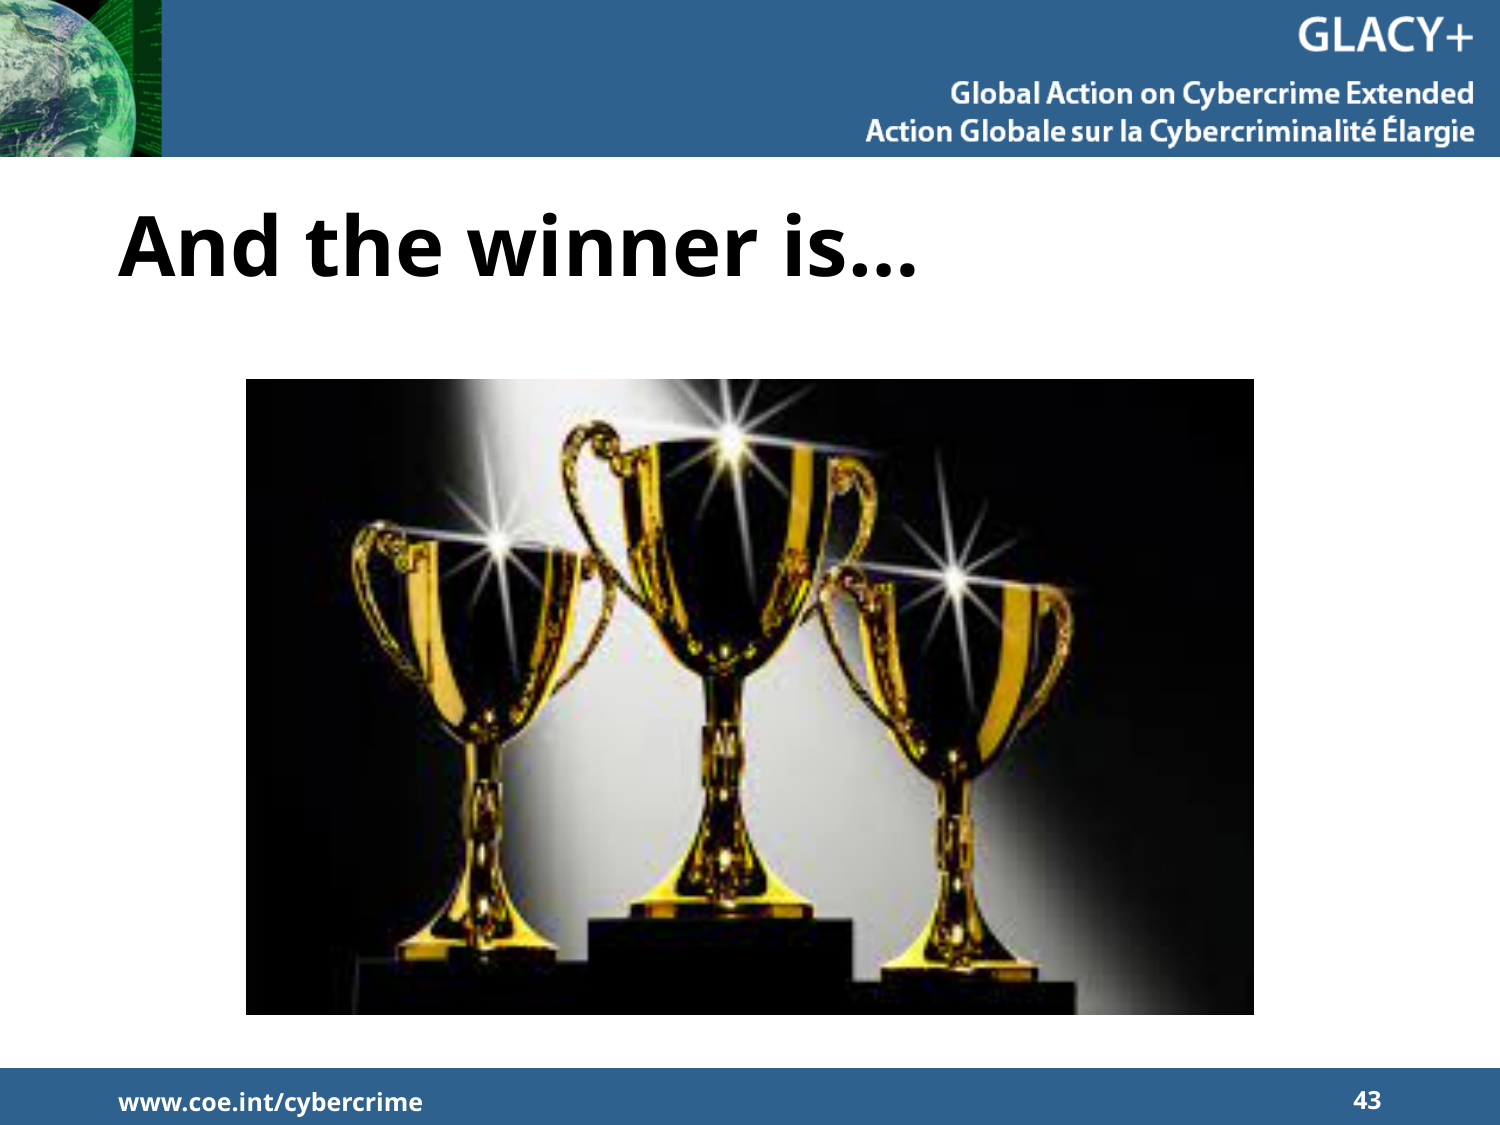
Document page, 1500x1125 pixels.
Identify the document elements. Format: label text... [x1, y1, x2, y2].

picture [0, 0, 1500, 157]
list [246, 379, 1254, 1015]
title And the winner is… [103, 154, 1397, 345]
slide_number 43 [1059, 1071, 1397, 1125]
slide_number www.coe.int/cybercrime [103, 1071, 491, 1125]
